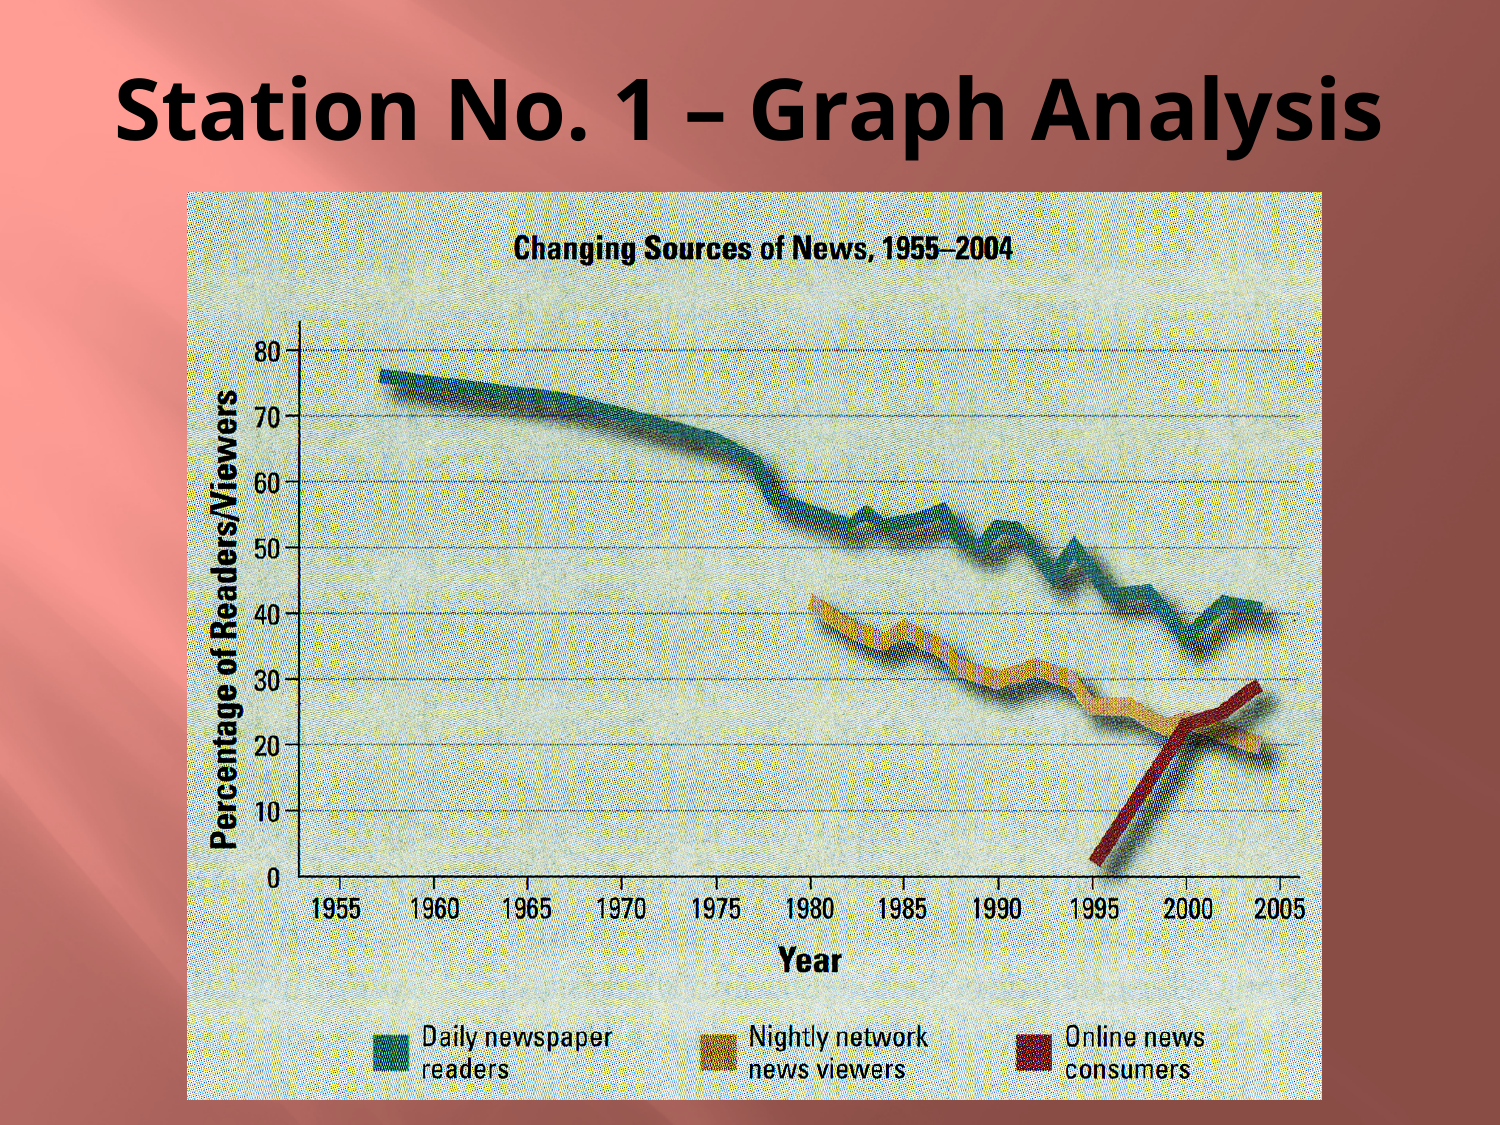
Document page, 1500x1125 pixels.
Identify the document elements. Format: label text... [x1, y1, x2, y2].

picture [187, 192, 1323, 1101]
title Station No. 1 – Graph Analysis [75, 12, 1425, 200]
